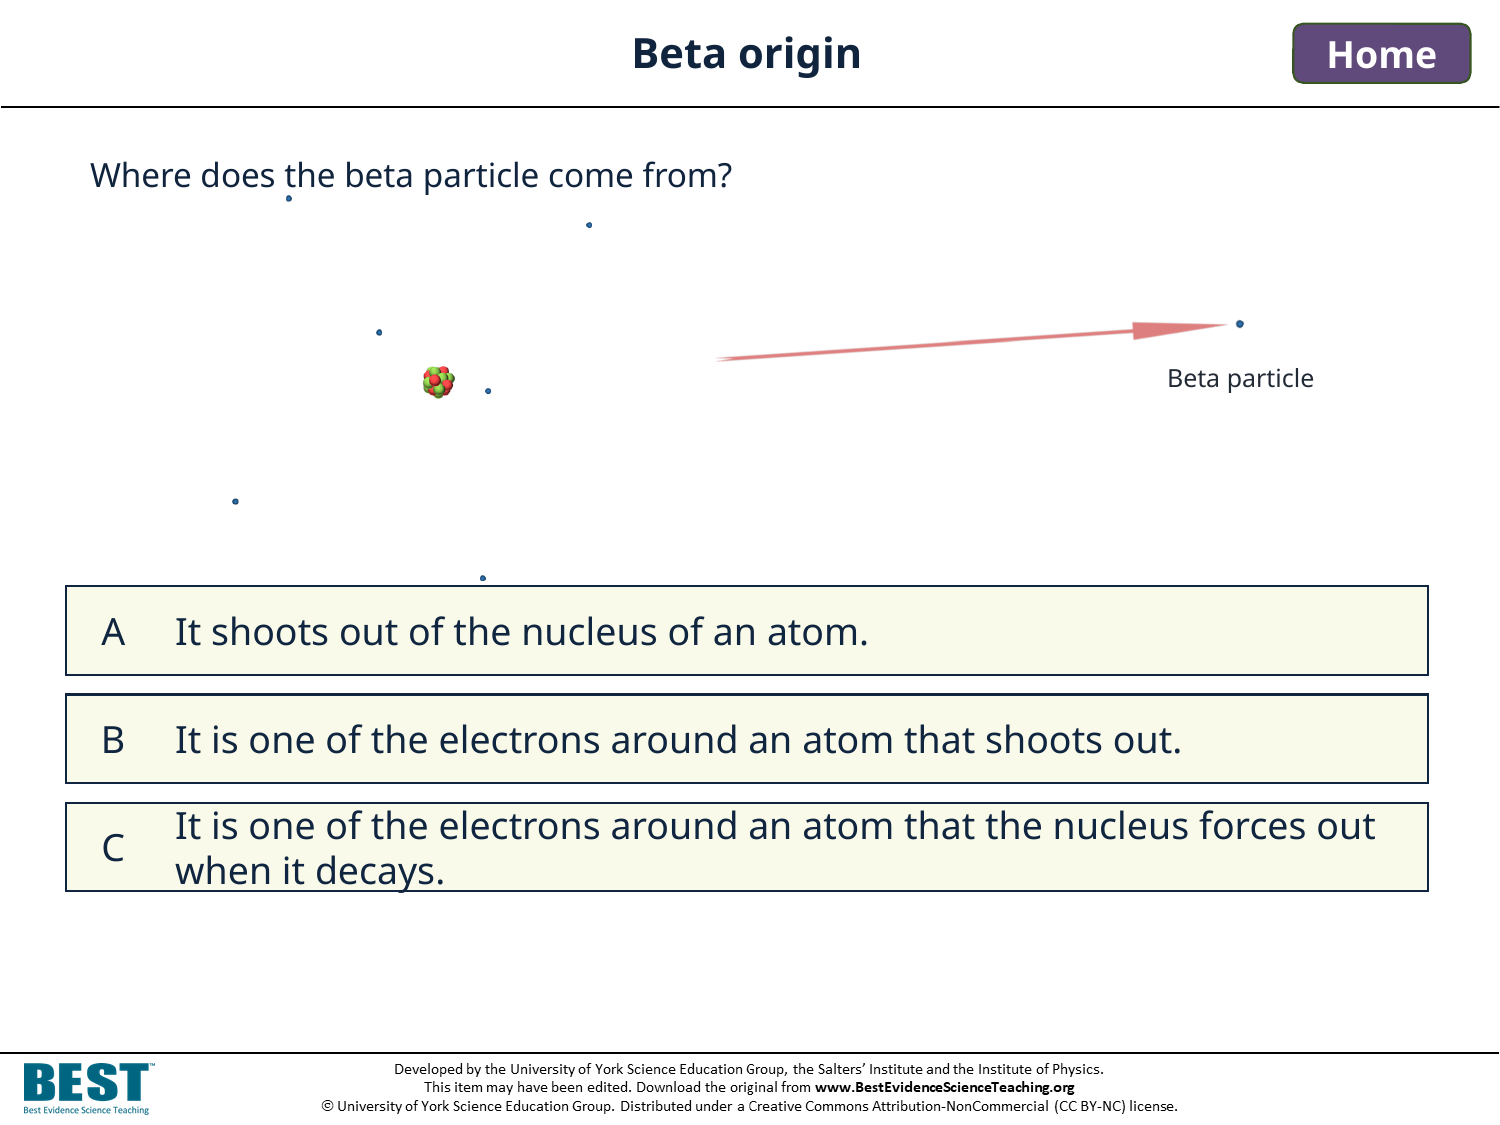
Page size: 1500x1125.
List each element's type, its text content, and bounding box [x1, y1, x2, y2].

text_box Beta origin [23, 4, 1471, 99]
text_box Home [1292, 22, 1472, 84]
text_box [232, 187, 1357, 581]
picture [0, 99, 1500, 1125]
